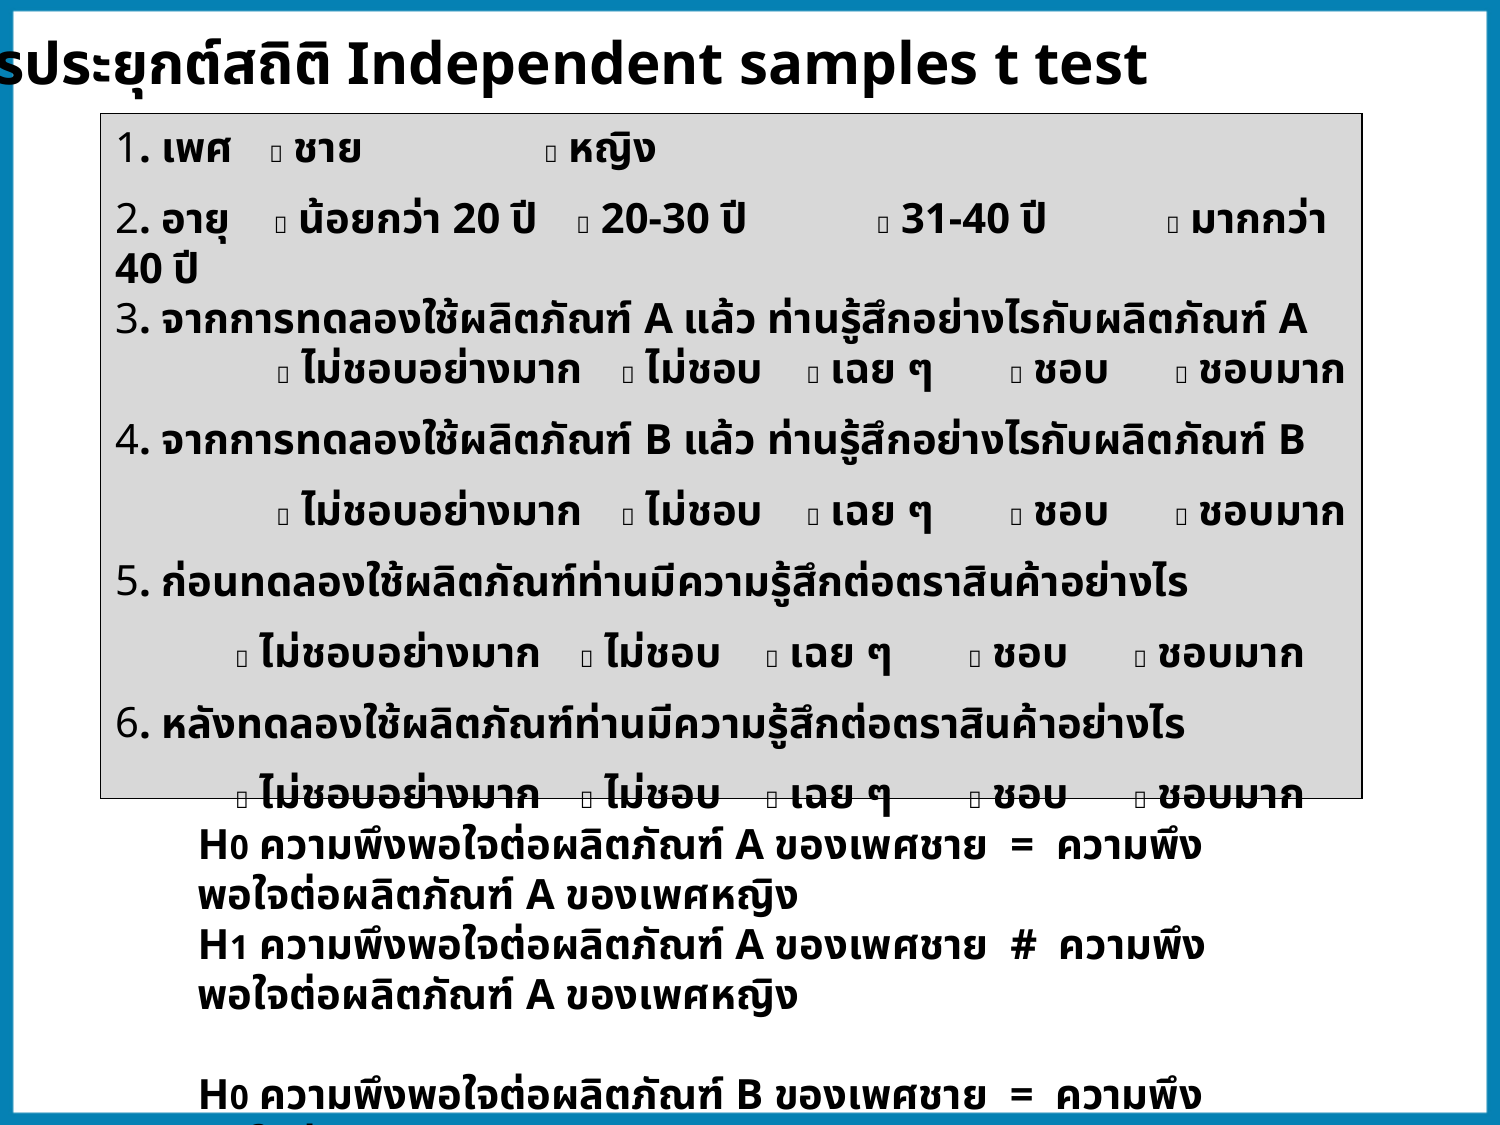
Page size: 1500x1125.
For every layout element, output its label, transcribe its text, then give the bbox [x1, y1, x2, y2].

text_box 12.1.3 การประยุกต์สถิติ Independent samples t test [0, 19, 1179, 104]
text_box H0 ความพึงพอใจต่อผลิตภัณฑ์ A ของเพศชาย = ความพึงพอใจต่อผลิตภัณฑ์ A ของเพศหญิง H1 ความพึงพอใจต่อผลิตภัณฑ์ A ของเพศชาย # ความพึงพอใจต่อผลิตภัณฑ์ A ของเพศหญิง H0 ความพึงพอใจต่อผลิตภัณฑ์ B ของเพศชาย = ความพึงพอใจต่อผลิตภัณฑ์ B ของเพศหญิง H1 ความพึงพอใจต่อผลิตภัณฑ์ B ของเพศชาย # ความพึงพอใจต่อผลิตภัณฑ์ B ของเพศหญิง [182, 810, 1282, 1125]
picture [13, 11, 1487, 1113]
text_box . เพศ  ชาย  หญิง . อายุ  น้อยกว่า 20 ปี  20-30 ปี  31-40 ปี  มากกว่า 40 ปี . จากการทดลองใช้ผลิตภัณฑ์ A แล้ว ท่านรู้สึกอย่างไรกับผลิตภัณฑ์ A  ไม่ชอบอย่างมาก  ไม่ชอบ  เฉย ๆ  ชอบ  ชอบมาก . จากการทดลองใช้ผลิตภัณฑ์ B แล้ว ท่านรู้สึกอย่างไรกับผลิตภัณฑ์ B  ไม่ชอบอย่างมาก  ไม่ชอบ  เฉย ๆ  ชอบ  ชอบมาก . ก่อนทดลองใช้ผลิตภัณฑ์ท่านมีความรู้สึกต่อตราสินค้าอย่างไร  ไม่ชอบอย่างมาก  ไม่ชอบ  เฉย ๆ  ชอบ  ชอบมาก . หลังทดลองใช้ผลิตภัณฑ์ท่านมีความรู้สึกต่อตราสินค้าอย่างไร  ไม่ชอบอย่างมาก  ไม่ชอบ  เฉย ๆ  ชอบ  ชอบมาก [100, 113, 1363, 799]
